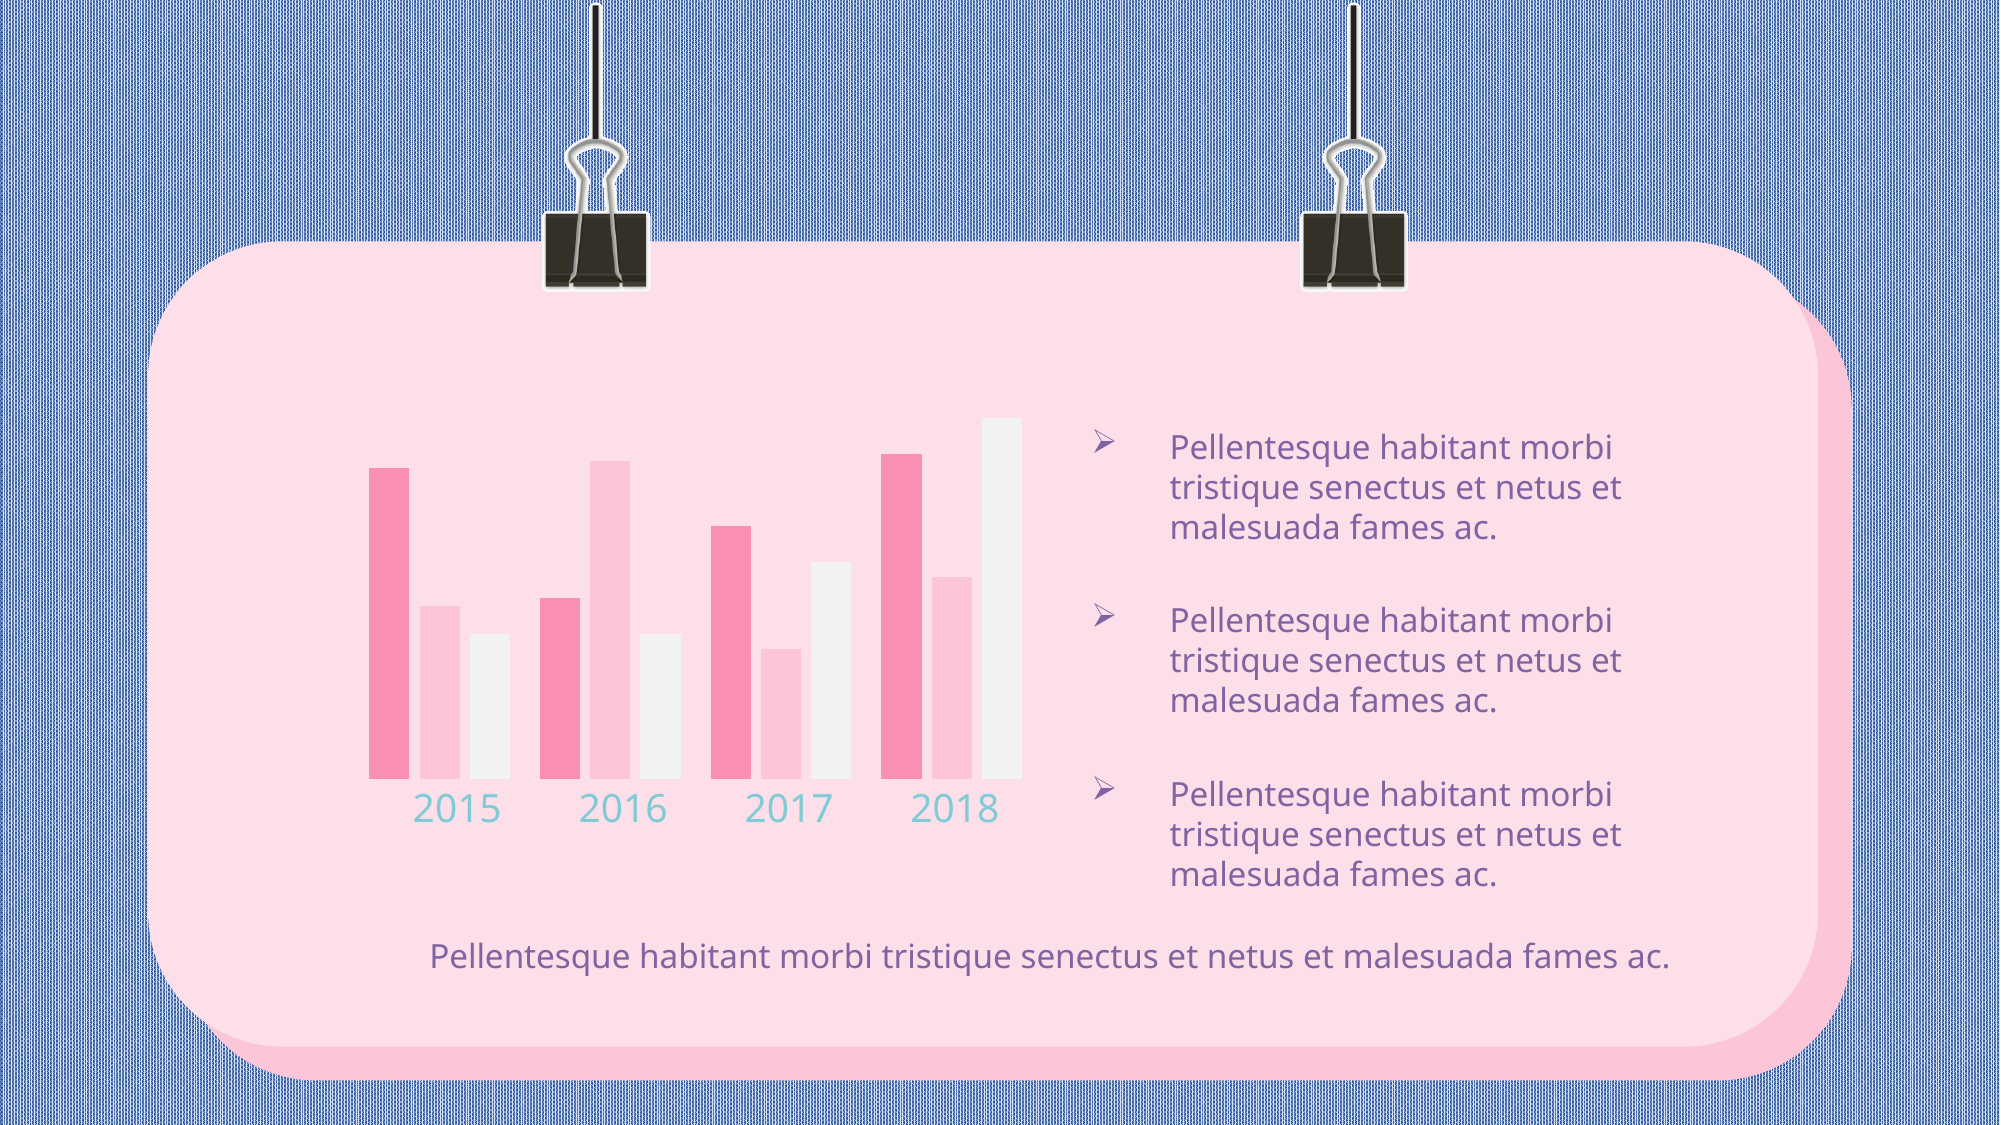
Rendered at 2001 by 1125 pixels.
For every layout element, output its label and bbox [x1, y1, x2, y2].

text_box [148, 0, 1852, 1081]
text_box [340, 336, 1767, 981]
